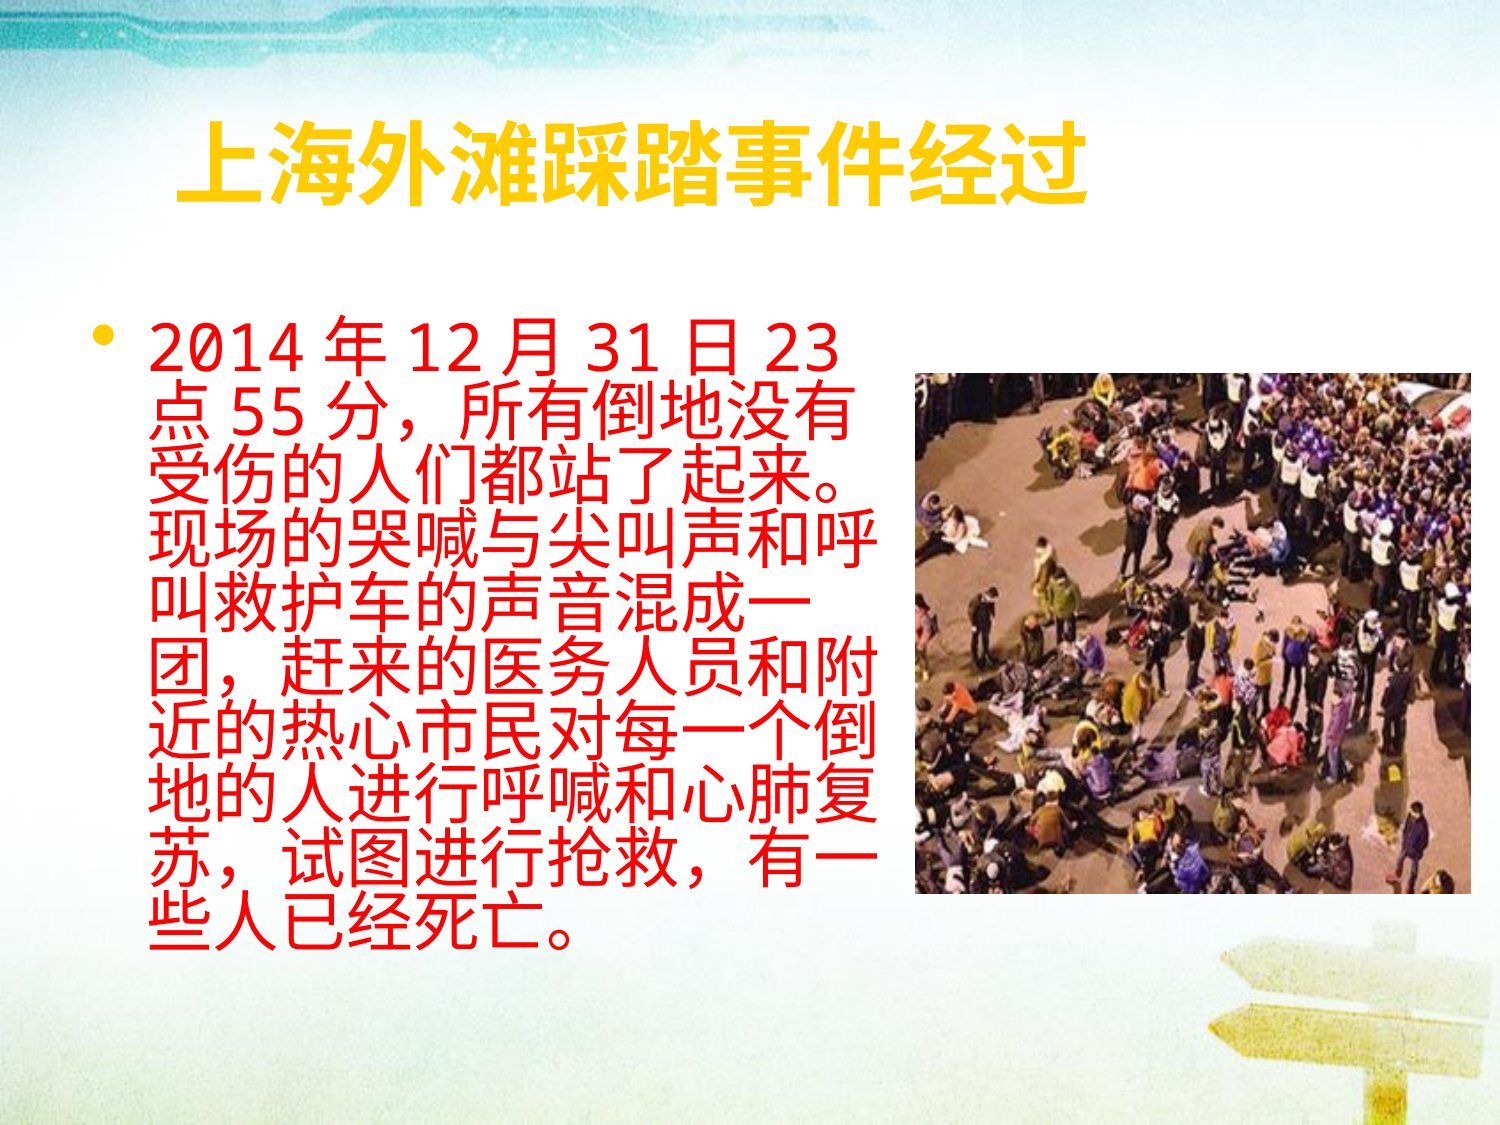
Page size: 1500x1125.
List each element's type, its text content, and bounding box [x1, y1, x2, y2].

picture [0, 0, 1500, 1125]
list 2014年12月31日23点55分，所有倒地没有受伤的人们都站了起来。现场的哭喊与尖叫声和呼叫救护车的声音混成一团，赶来的医务人员和附近的热心市民对每一个倒地的人进行呼喊和心肺复苏，试图进行抢救，有一些人已经死亡。 [75, 312, 916, 988]
title 上海外滩踩踏事件经过 [75, 47, 1425, 275]
